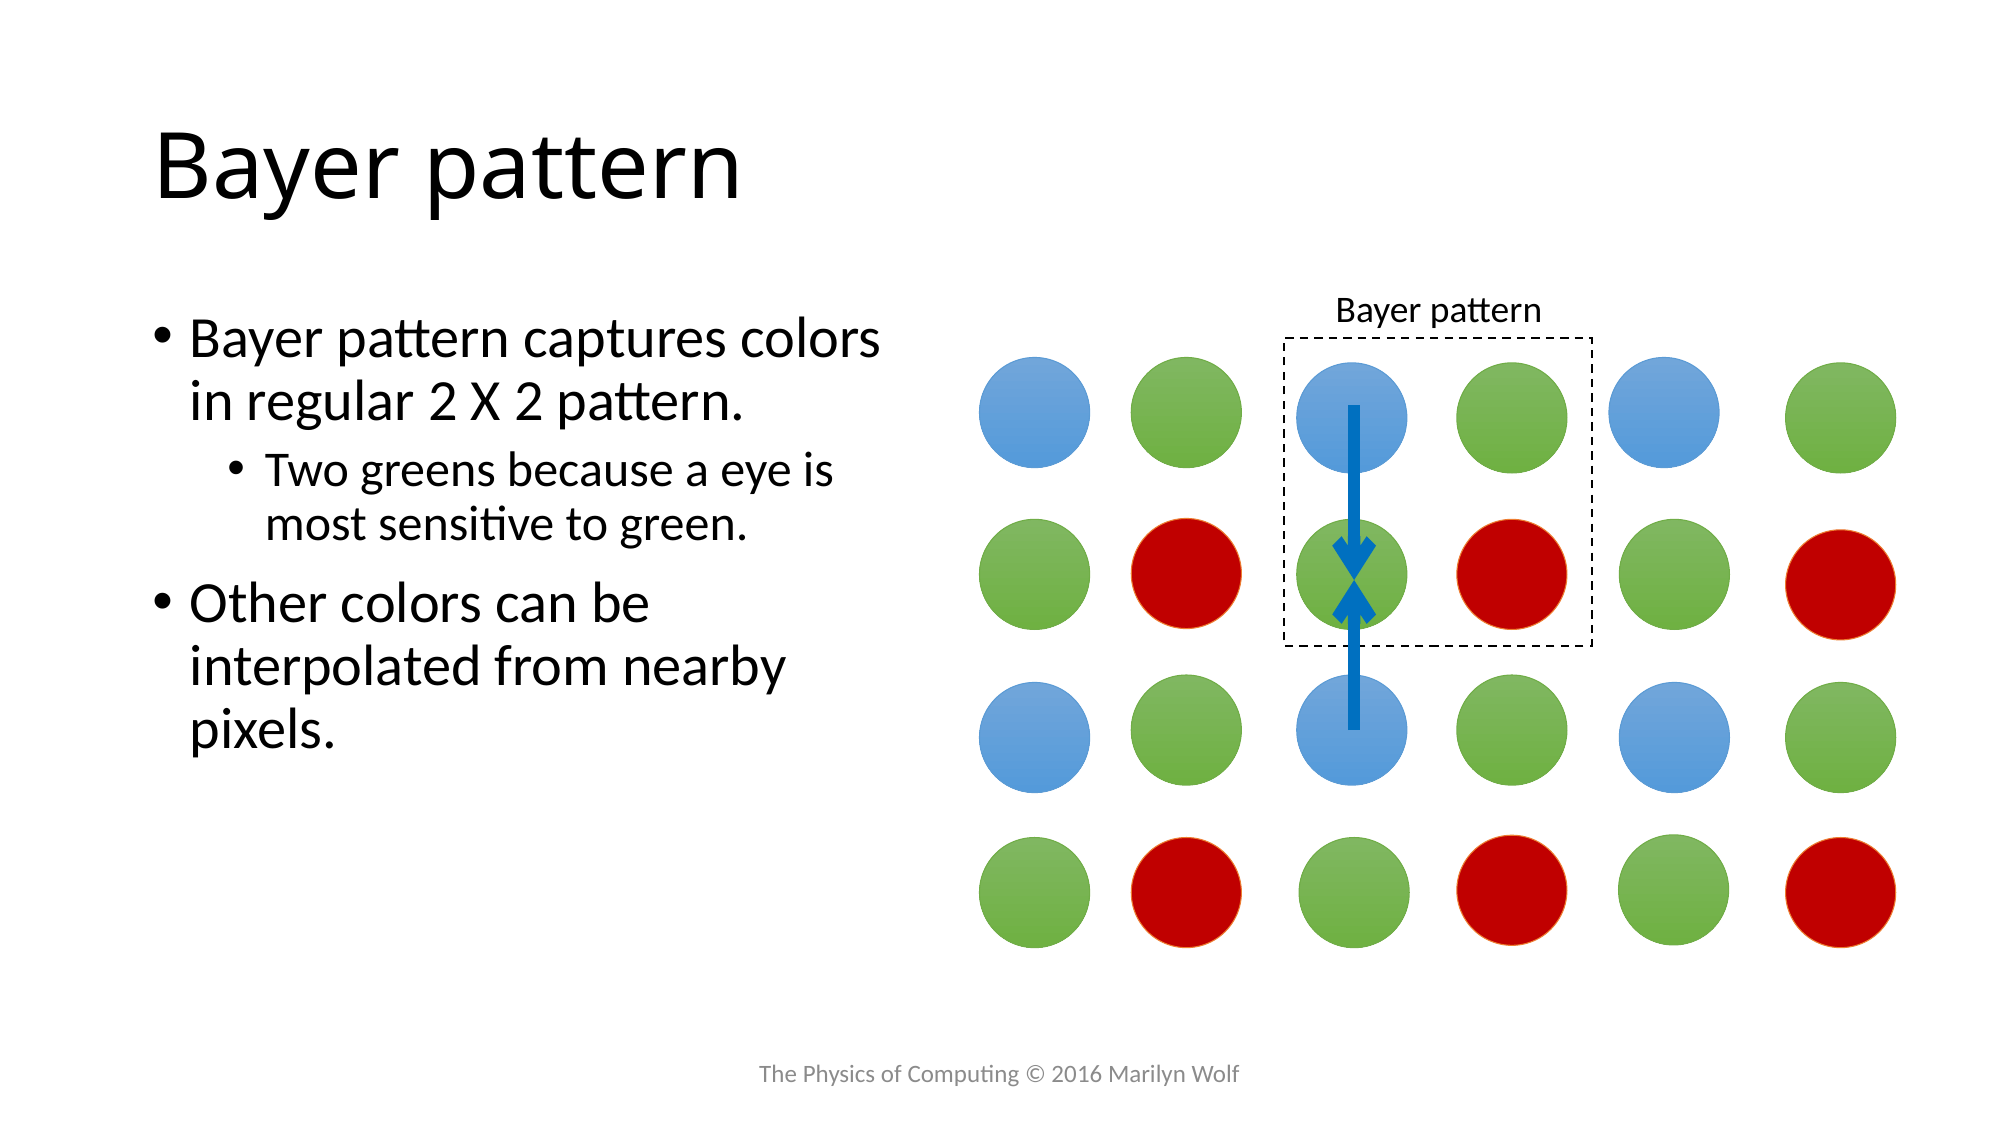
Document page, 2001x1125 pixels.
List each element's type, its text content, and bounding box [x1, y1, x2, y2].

text_box [1130, 674, 1242, 786]
text_box [1130, 836, 1242, 949]
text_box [1283, 277, 1592, 646]
text_box [1785, 529, 1897, 641]
text_box [1785, 681, 1897, 794]
text_box [978, 836, 1091, 949]
text_box [978, 518, 1091, 631]
text_box [1296, 674, 1408, 786]
text_box [1456, 834, 1568, 946]
text_box [1617, 834, 1730, 946]
text_box [1298, 836, 1410, 949]
title Bayer pattern [137, 59, 1863, 278]
text_box [1130, 517, 1242, 630]
text_box [1130, 356, 1242, 469]
text_box [1618, 518, 1731, 631]
list Bayer pattern captures colors in regular 2 X 2 pattern. Two greens because a eye is most sensitive to green. Other colors can be interpolated from nearby pixels. [137, 299, 937, 1014]
text_box [1456, 674, 1568, 786]
text_box [978, 356, 1091, 469]
text_box [978, 681, 1091, 794]
text_box [1785, 362, 1897, 474]
text_box [1785, 836, 1897, 949]
text_box [1608, 356, 1720, 469]
footer The Physics of Computing © 2016 Marilyn Wolf [662, 1042, 1338, 1103]
text_box [1618, 681, 1731, 794]
